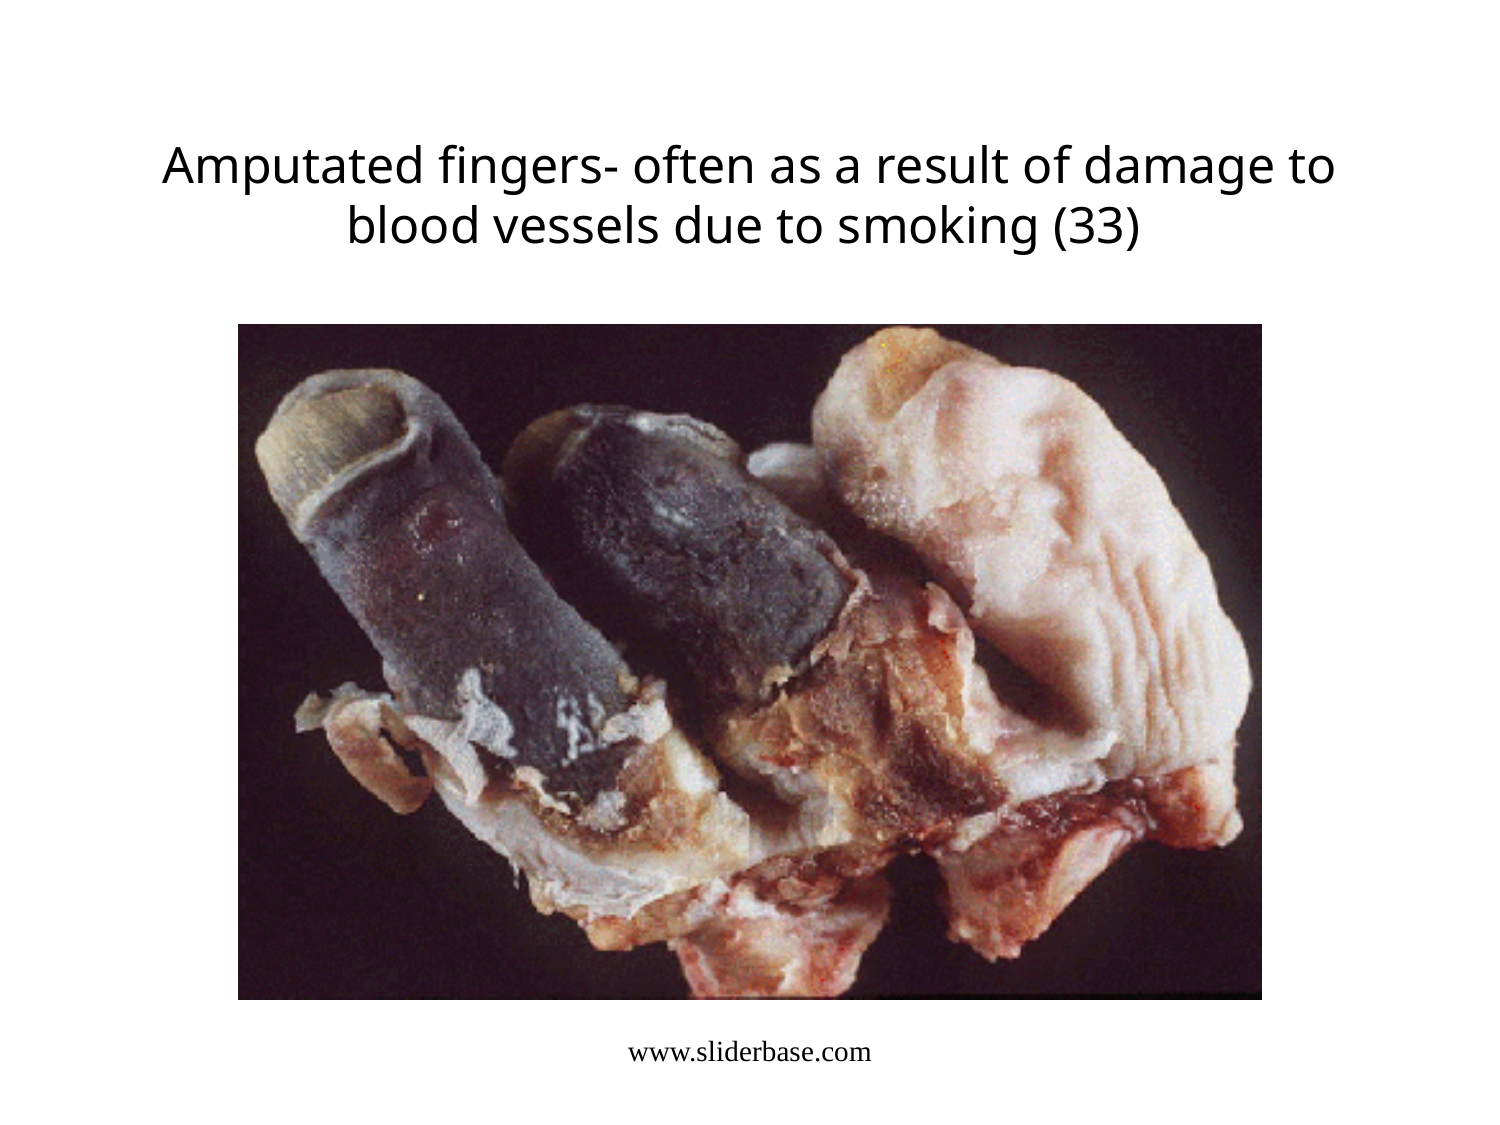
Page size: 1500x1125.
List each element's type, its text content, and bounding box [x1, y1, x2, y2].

title Amputated fingers- often as a result of damage to blood vessels due to smoking (33) [112, 99, 1388, 288]
footer www.sliderbase.com [512, 1025, 988, 1100]
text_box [238, 324, 1262, 1001]
